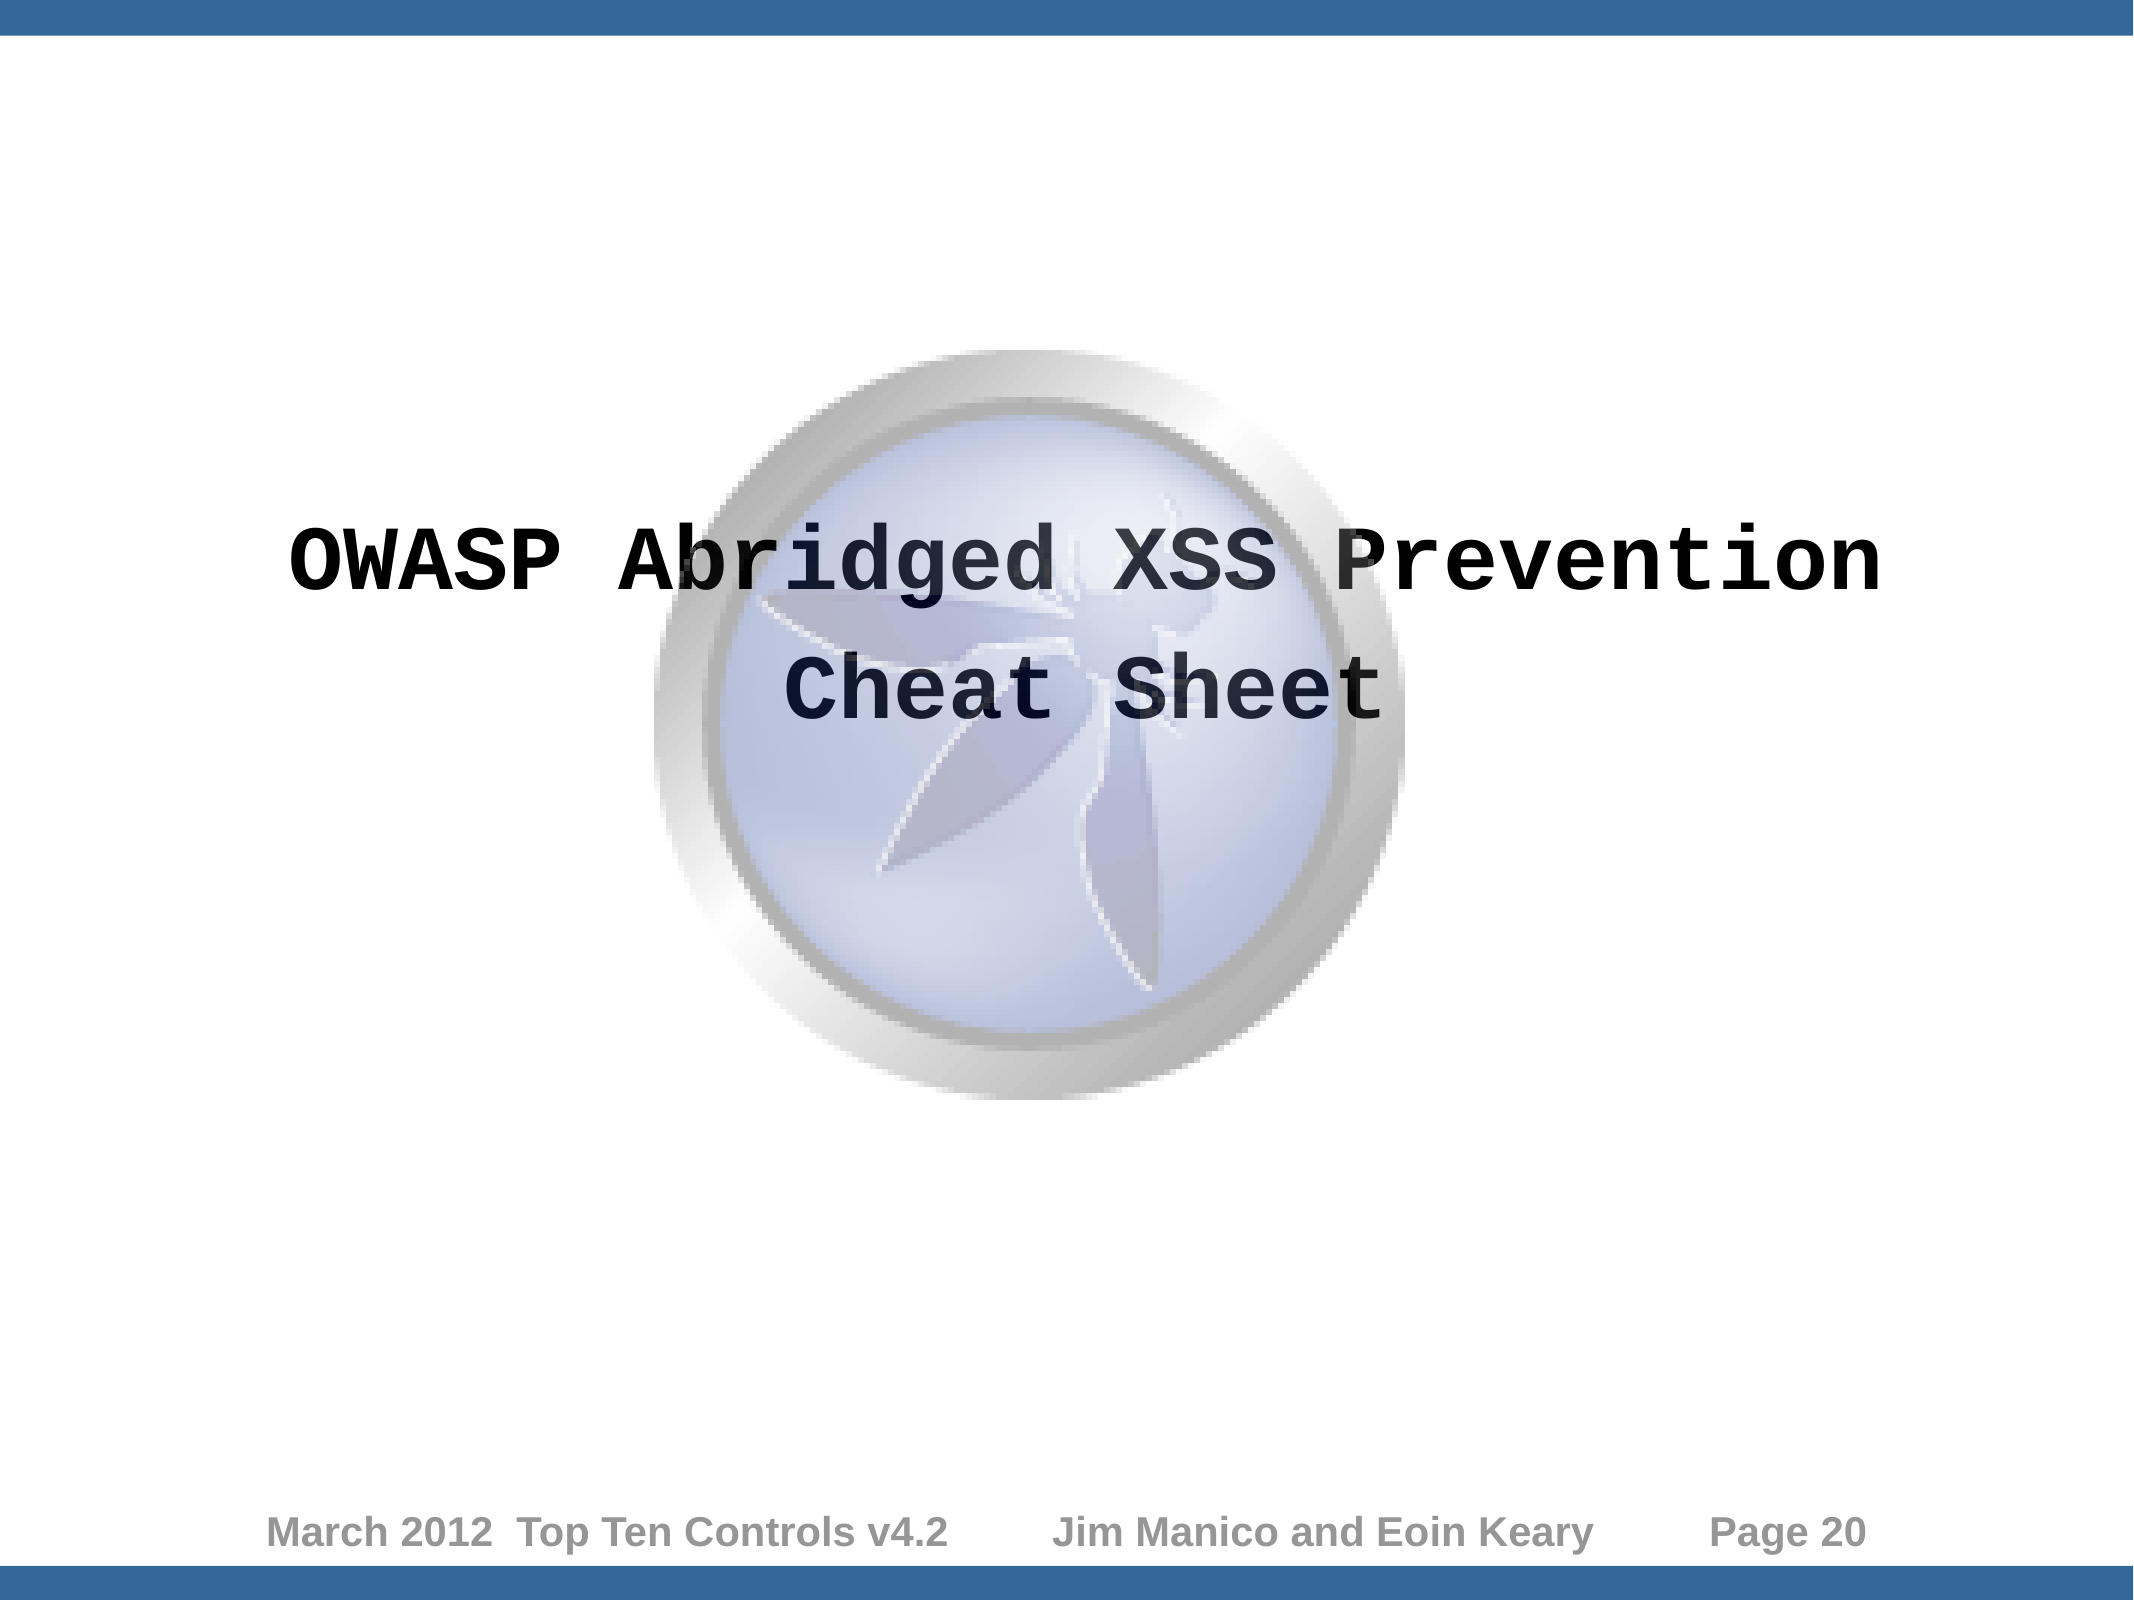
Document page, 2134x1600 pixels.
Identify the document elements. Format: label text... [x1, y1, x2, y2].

list OWASP Abridged XSS Prevention Cheat Sheet [1410, 487, 2084, 1088]
list OWASP Abridged XSS Prevention Cheat Sheet [88, 487, 648, 1088]
picture [653, 349, 1405, 1101]
